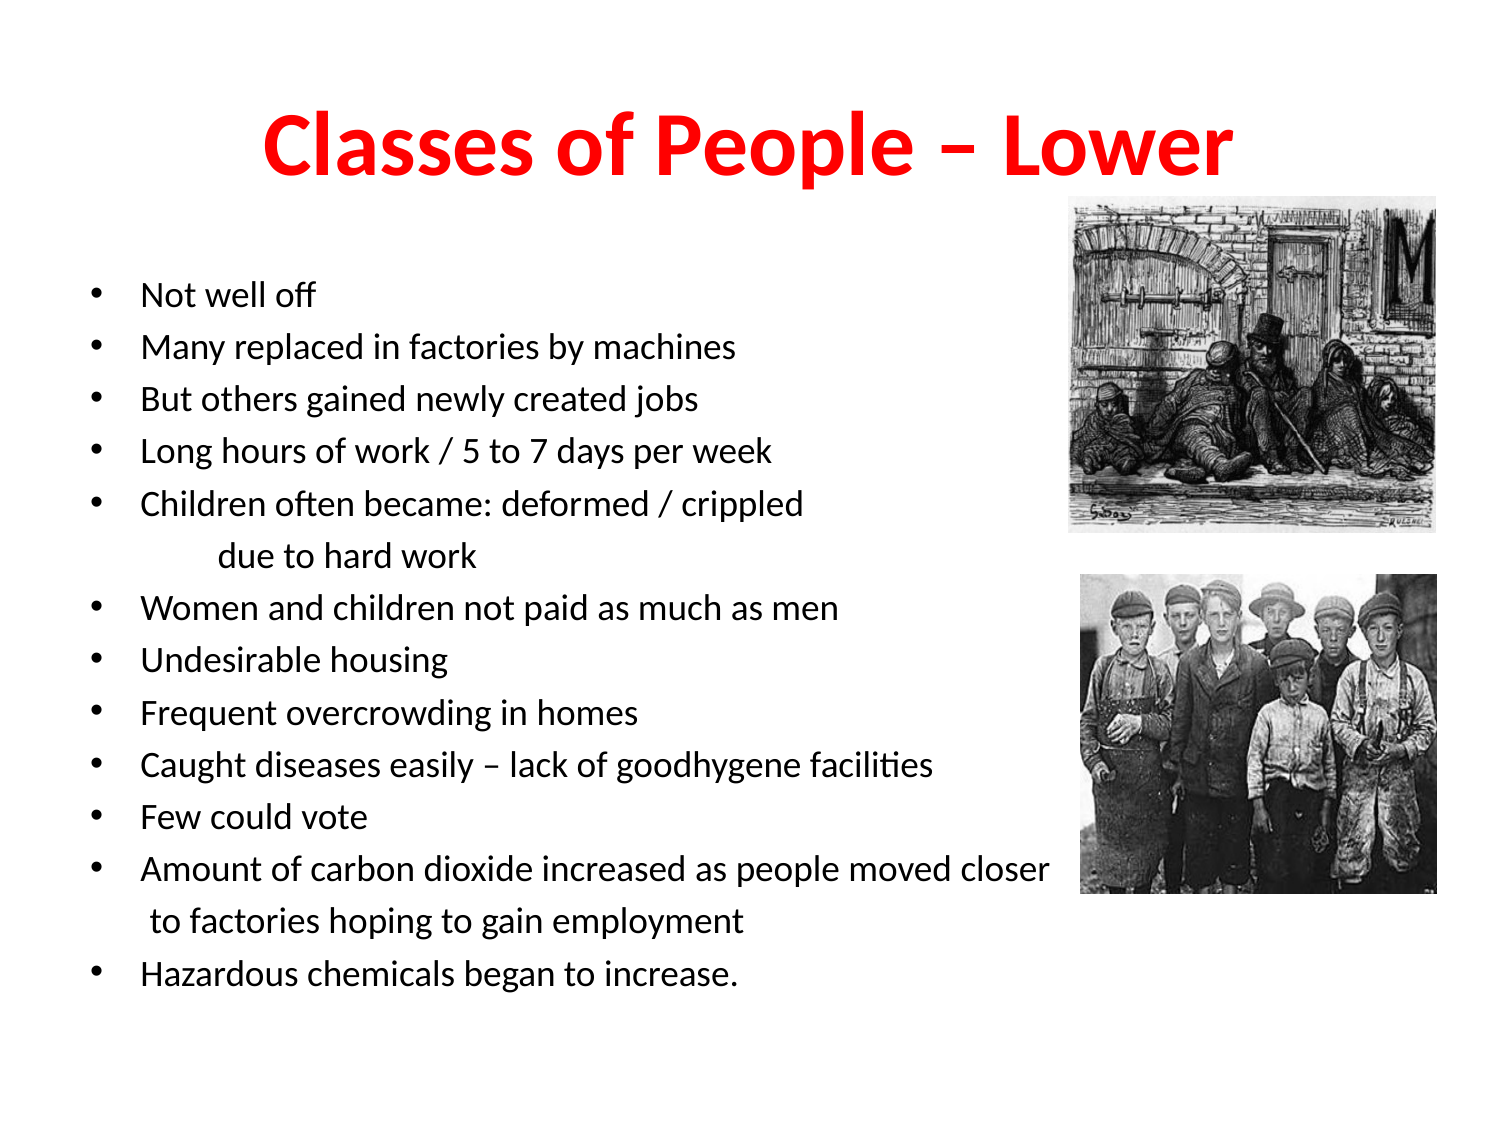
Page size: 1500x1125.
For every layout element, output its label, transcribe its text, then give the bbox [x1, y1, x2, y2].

picture [1080, 574, 1438, 894]
picture [1068, 196, 1436, 534]
title Classes of People – Lower [75, 45, 1425, 233]
list Not well off Many replaced in factories by machines But others gained newly created jobs Long hours of work / 5 to 7 days per week Children often became: deformed / crippled due to hard work Women and children not paid as much as men Undesirable housing Frequent overcrowding in homes Caught diseases easily – lack of goodhygene facilities Few could vote Amount of carbon dioxide increased as people moved closer to factories hoping to gain employment Hazardous chemicals began to increase. [75, 262, 1425, 1005]
